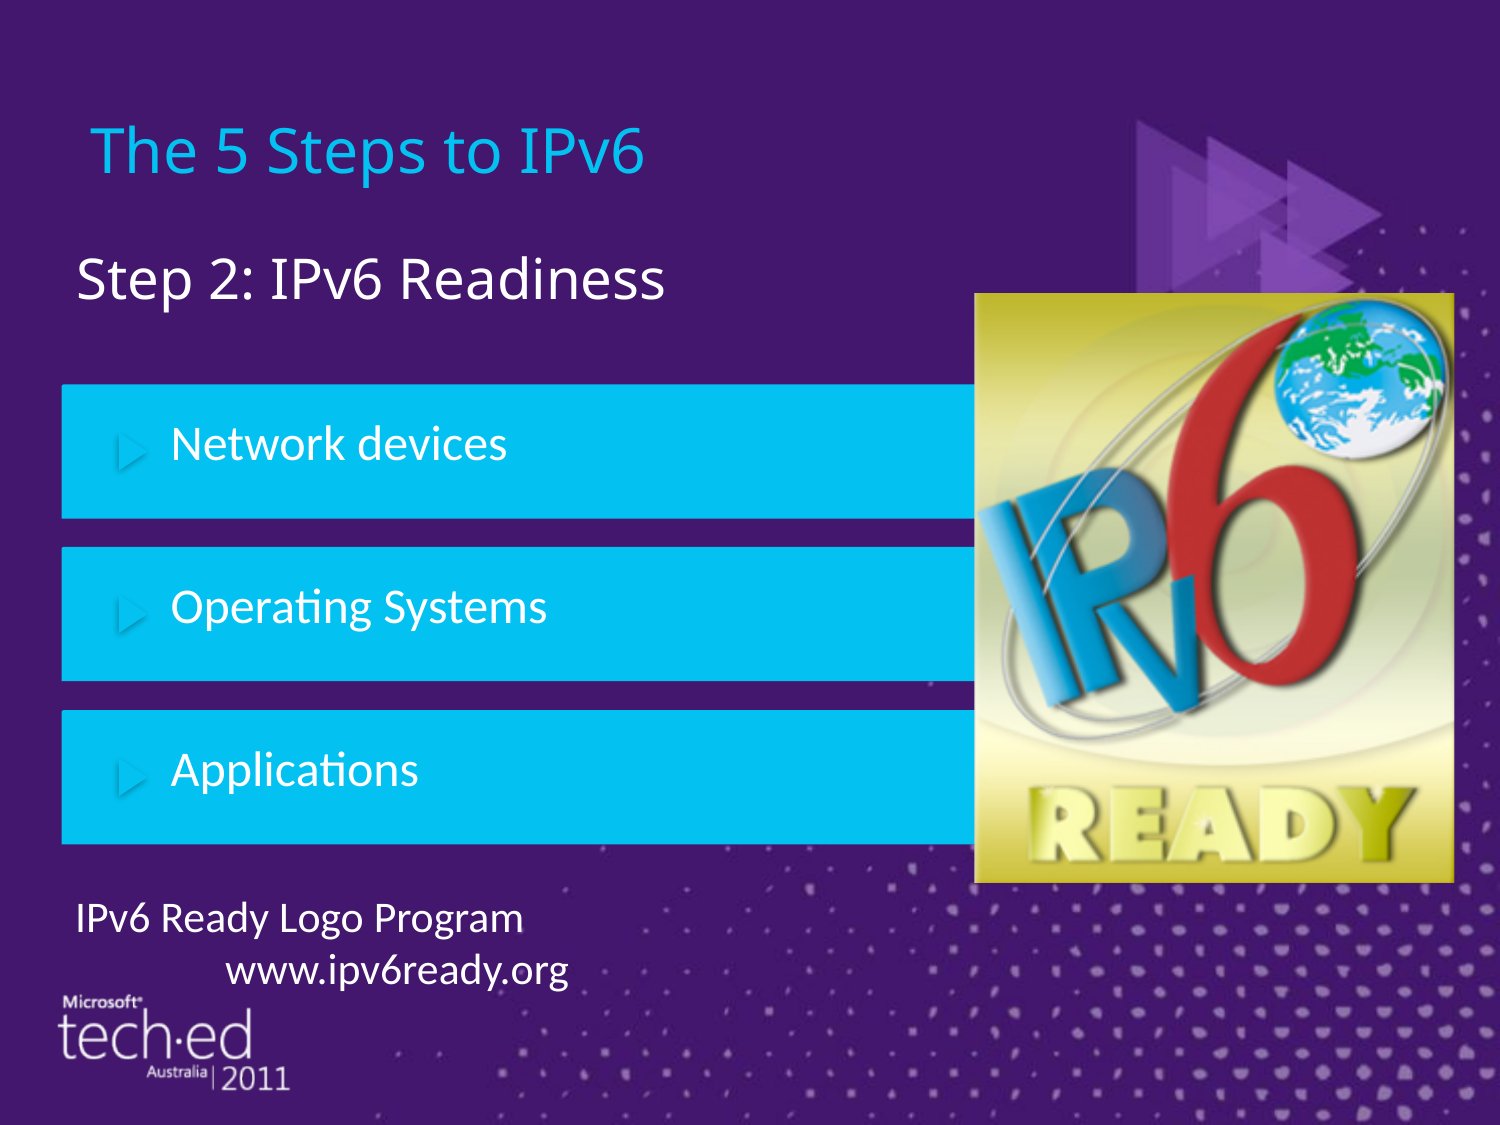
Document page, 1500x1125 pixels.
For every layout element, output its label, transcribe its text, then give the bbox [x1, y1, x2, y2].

list Step 2: IPv6 Readiness [64, 237, 1437, 320]
title The 5 Steps to IPv6 [75, 54, 1425, 237]
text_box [61, 384, 969, 519]
text_box IPv6 Ready Logo Program www.ipv6ready.org [63, 882, 814, 1000]
picture [0, 0, 1500, 1125]
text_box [61, 709, 969, 845]
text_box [61, 546, 969, 682]
